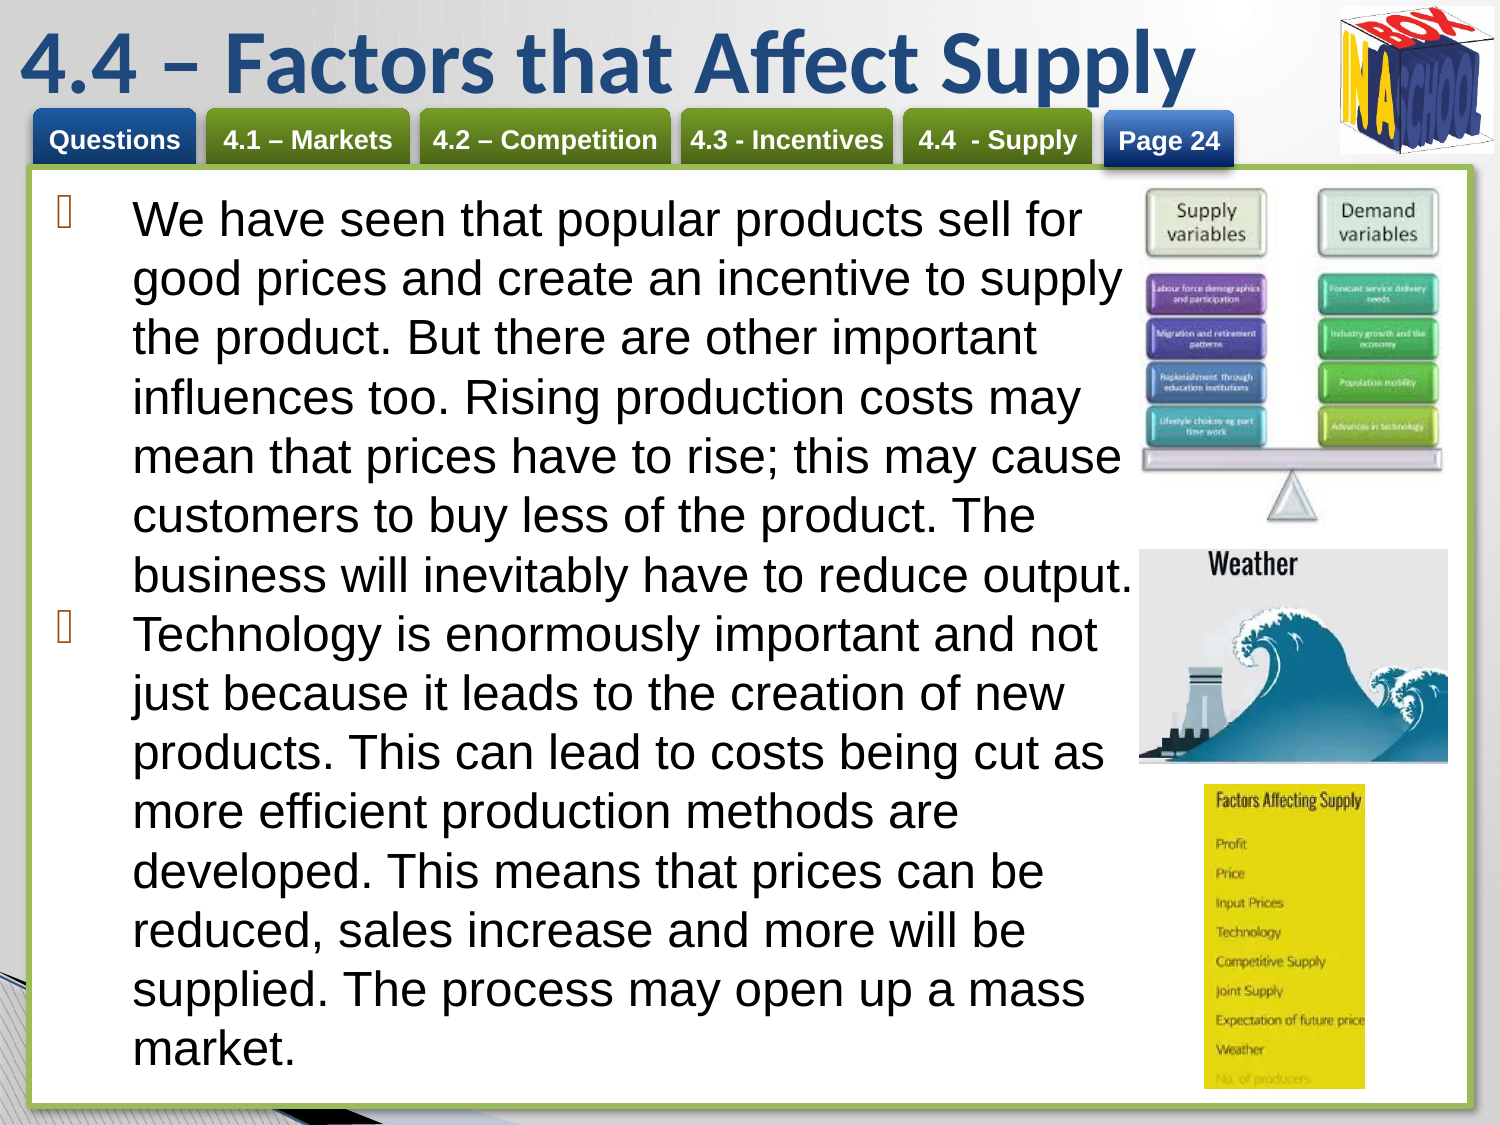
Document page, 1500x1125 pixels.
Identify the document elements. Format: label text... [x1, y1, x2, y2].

title 4.4 – Factors that Affect Supply [5, 11, 1270, 102]
text_box Page 24 [1104, 109, 1235, 167]
picture [281, 1114, 303, 1125]
picture [1139, 183, 1448, 529]
picture [1340, 6, 1495, 154]
picture [1203, 784, 1365, 1089]
text_box We have seen that popular products sell for good prices and create an incentive to supply the product. But there are other important influences too. Rising production costs may mean that prices have to rise; this may cause customers to buy less of the product. The business will inevitably have to reduce output. Technology is enormously important and not just because it leads to the creation of new products. This can lead to costs being cut as more efficient production methods are developed. This means that prices can be reduced, sales increase and more will be supplied. The process may open up a mass market. [41, 179, 1152, 1084]
picture [1139, 549, 1448, 764]
